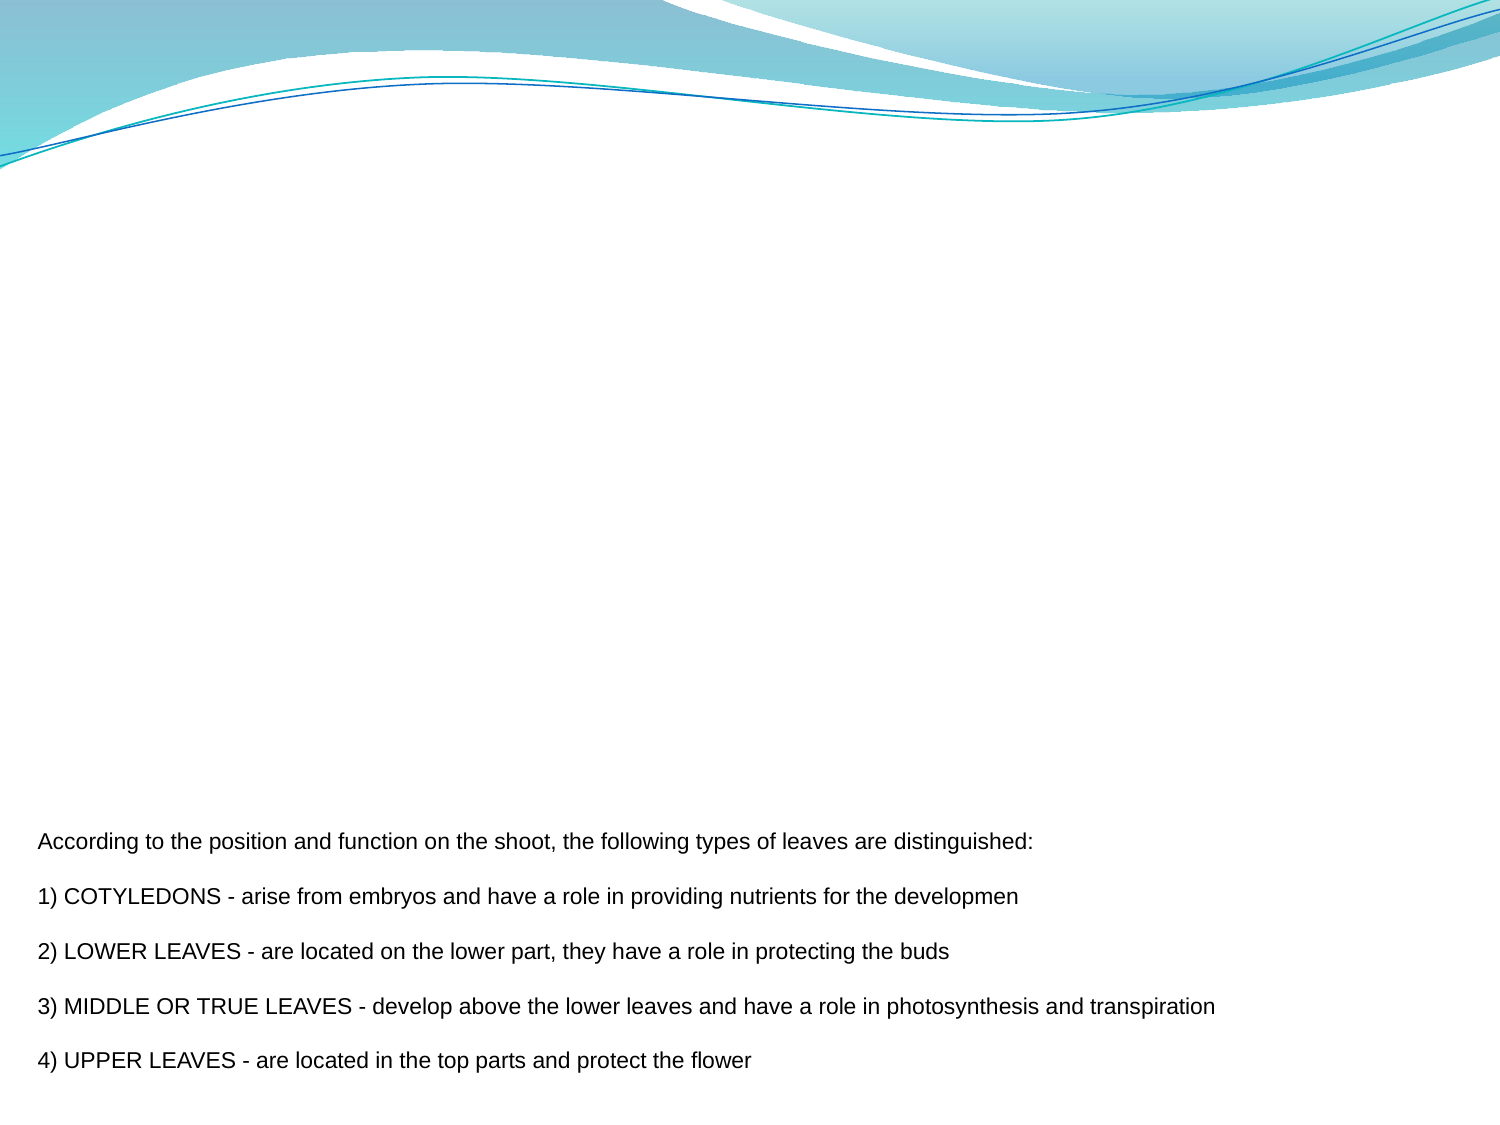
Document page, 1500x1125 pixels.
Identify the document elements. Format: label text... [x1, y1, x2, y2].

title According to the position and function on the shoot, the following types of leaves are distinguished: 1) COTYLEDONS - arise from embryos and have a role in providing nutrients for the developmen 2) LOWER LEAVES - are located on the lower part, they have a role in protecting the buds 3) MIDDLE OR TRUE LEAVES - develop above the lower leaves and have a role in photosynthesis and transpiration 4) UPPER LEAVES - are located in the top parts and protect the flower [37, 812, 1400, 1125]
